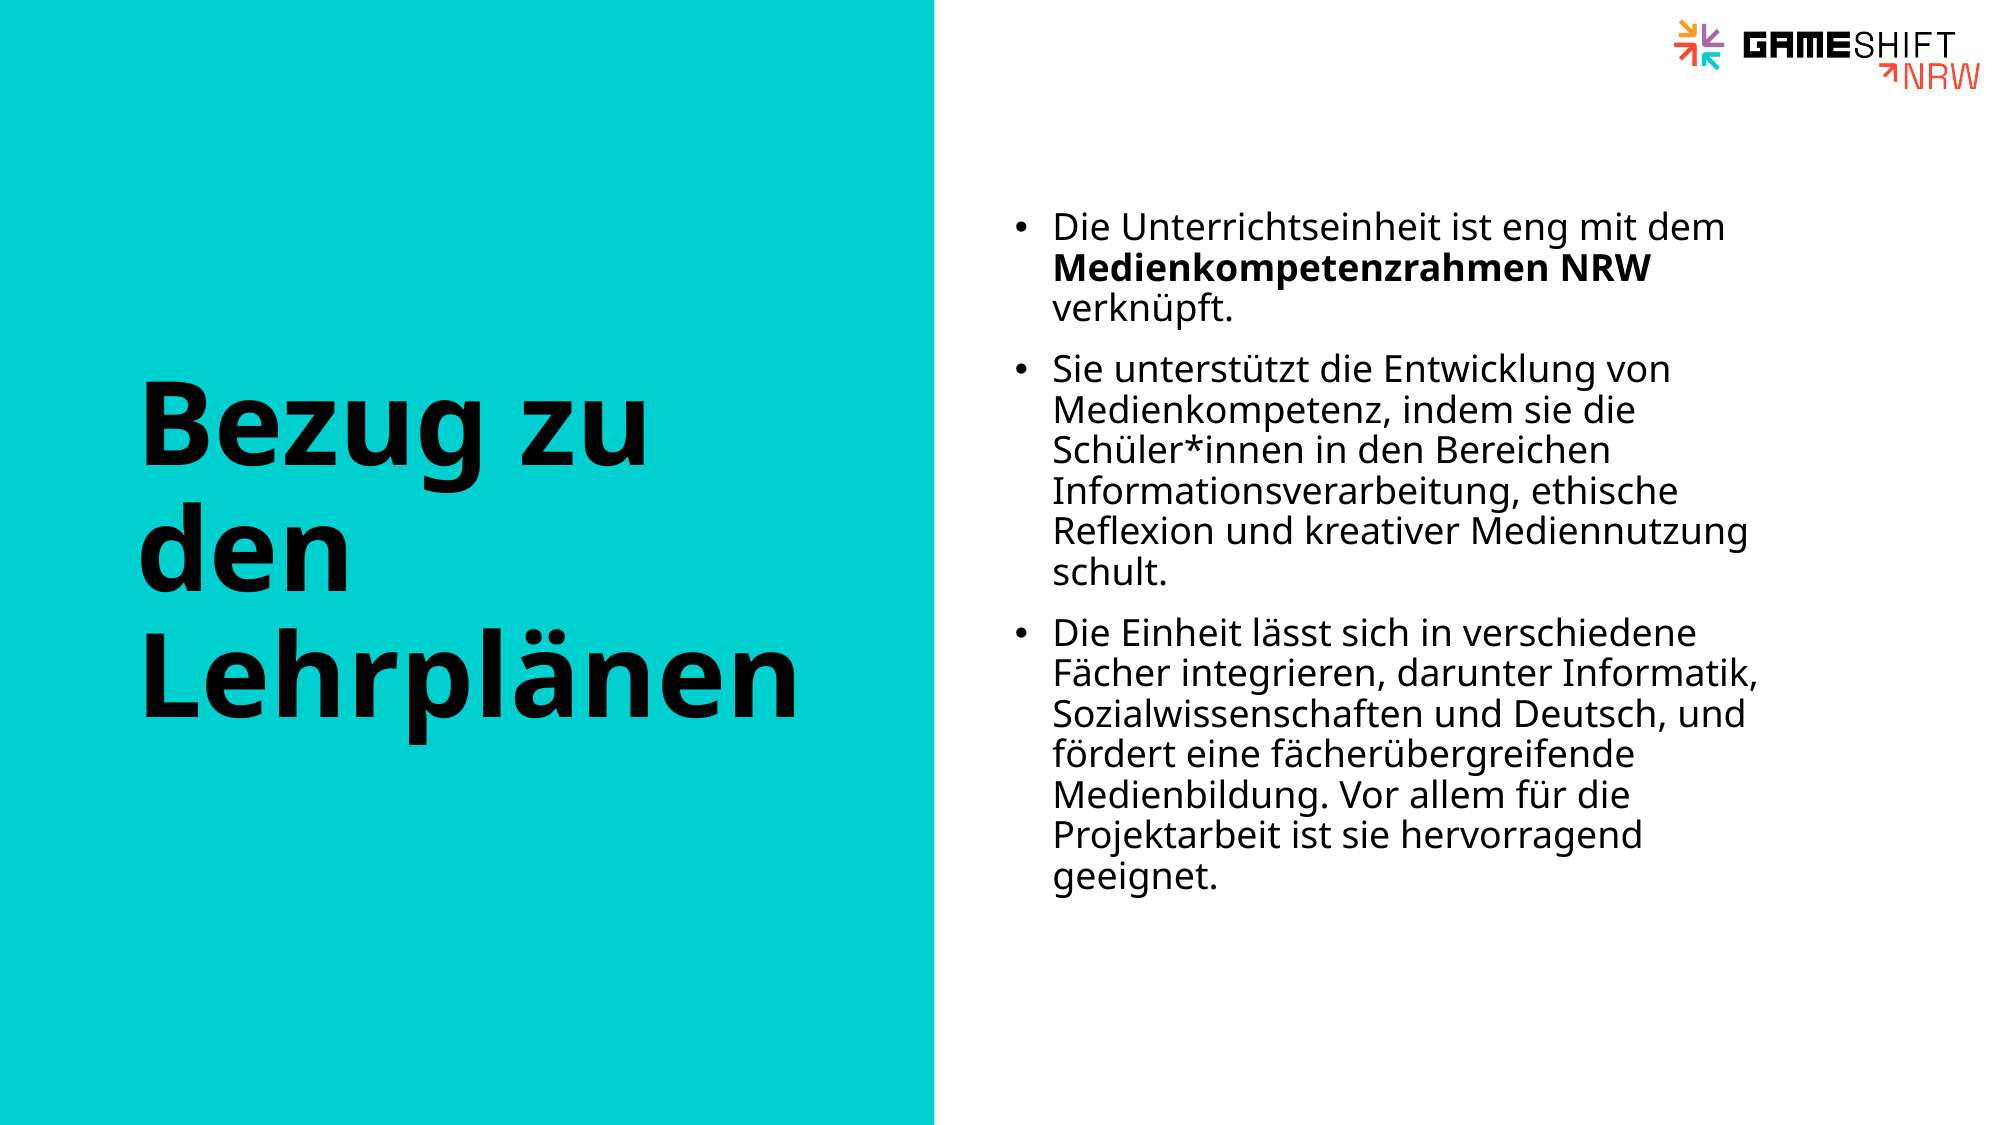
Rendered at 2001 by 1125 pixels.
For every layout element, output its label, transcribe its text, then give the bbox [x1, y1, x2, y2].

picture [1673, 19, 1980, 89]
list Die Unterrichtseinheit ist eng mit dem Medienkompetenzrahmen NRW verknüpft. Sie unterstützt die Entwicklung von Medienkompetenz, indem sie die Schüler*innen in den Bereichen Informationsverarbeitung, ethische Reflexion und kreativer Mediennutzung schult. Die Einheit lässt sich in verschiedene Fächer integrieren, darunter Informatik, Sozialwissenschaften und Deutsch, und fördert eine fächerübergreifende Medienbildung. Vor allem für die Projektarbeit ist sie hervorragend geeignet. [999, 62, 1819, 1043]
title Bezug zu den Lehrplänen [121, 63, 861, 1044]
text_box [0, 0, 935, 1125]
